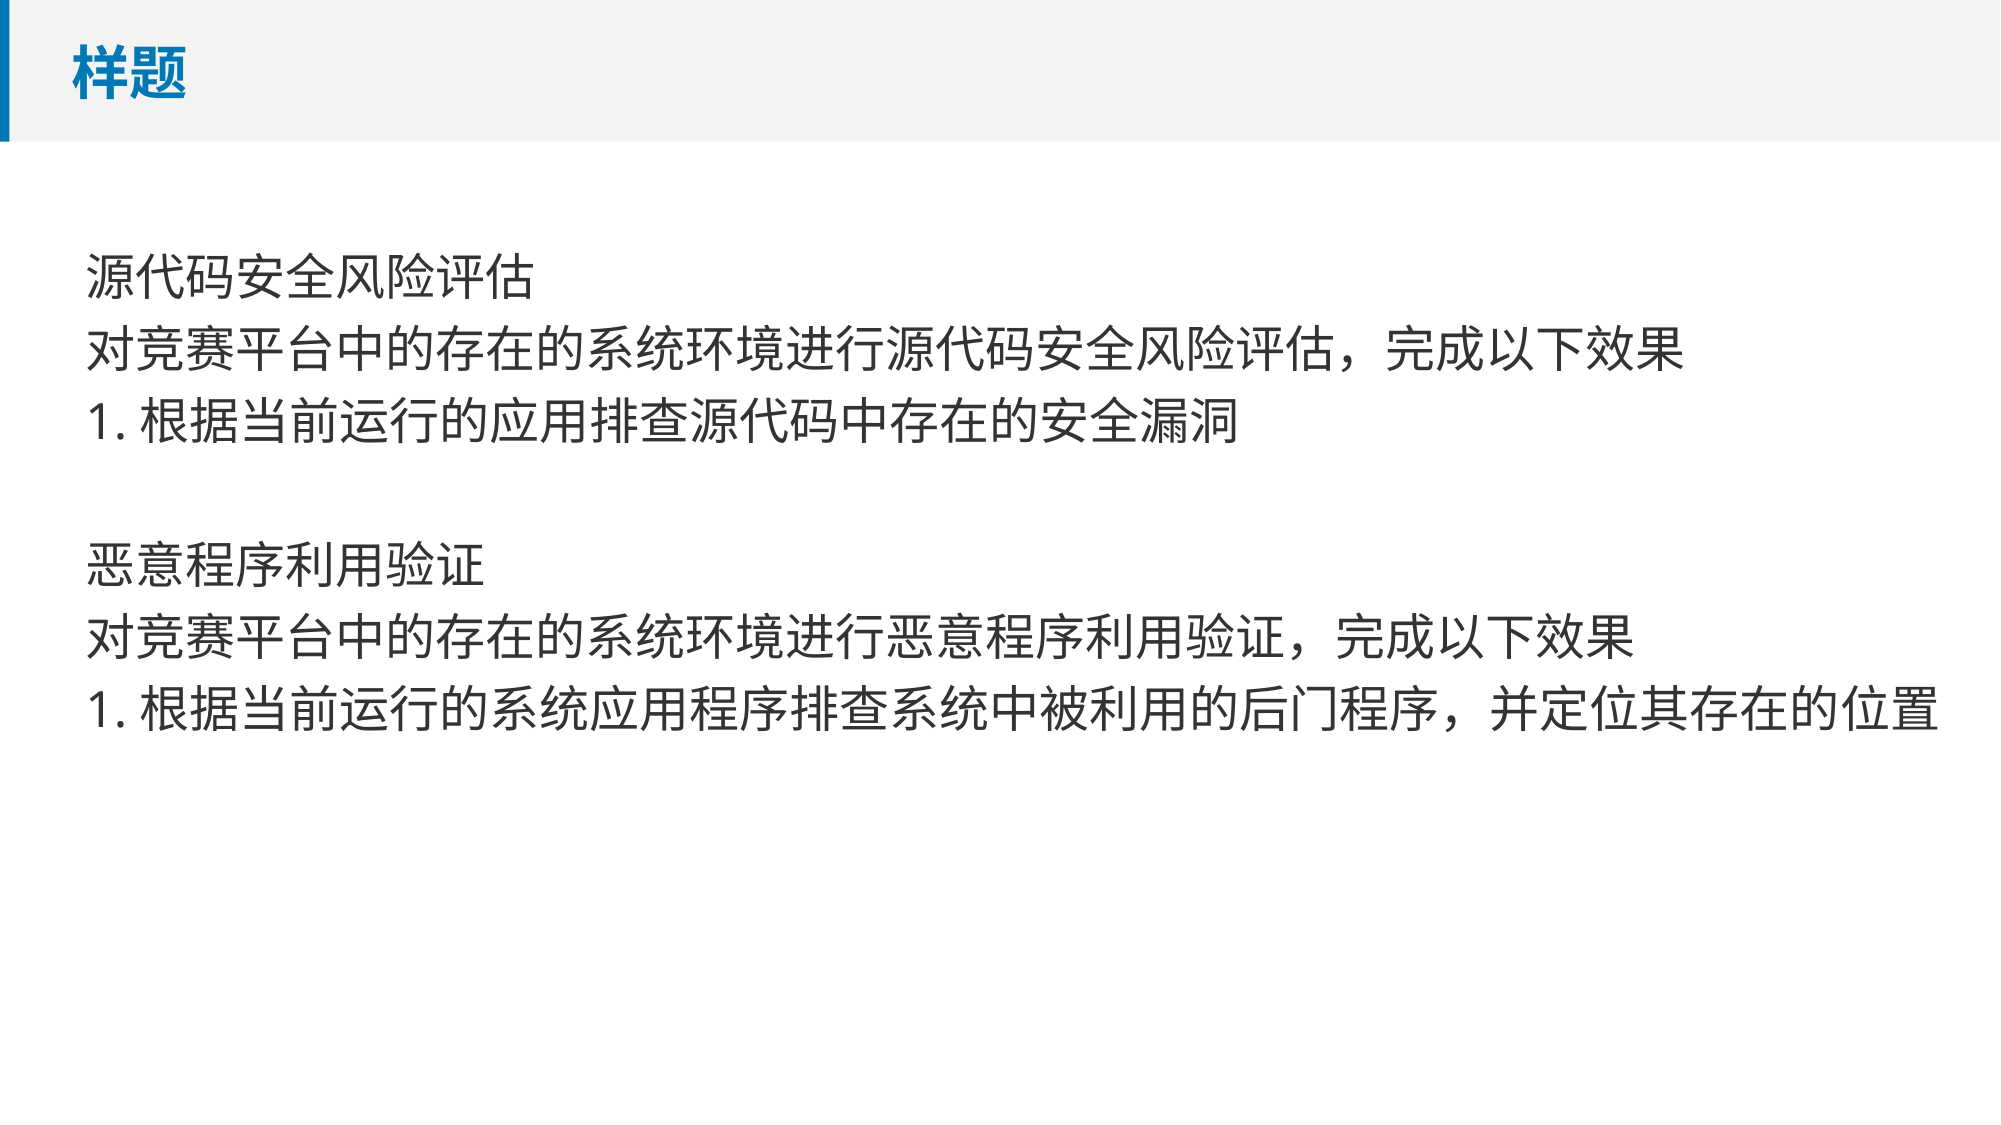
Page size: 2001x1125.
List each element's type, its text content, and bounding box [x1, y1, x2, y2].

text_box 源代码安全风险评估 对竞赛平台中的存在的系统环境进行源代码安全风险评估，完成以下效果 1.根据当前运行的应用排查源代码中存在的安全漏洞 恶意程序利用验证 对竞赛平台中的存在的系统环境进行恶意程序利用验证，完成以下效果 1.根据当前运行的系统应用程序排查系统中被利用的后门程序，并定位其存在的位置 [85, 233, 1959, 1077]
title 样题 [56, 26, 1589, 116]
